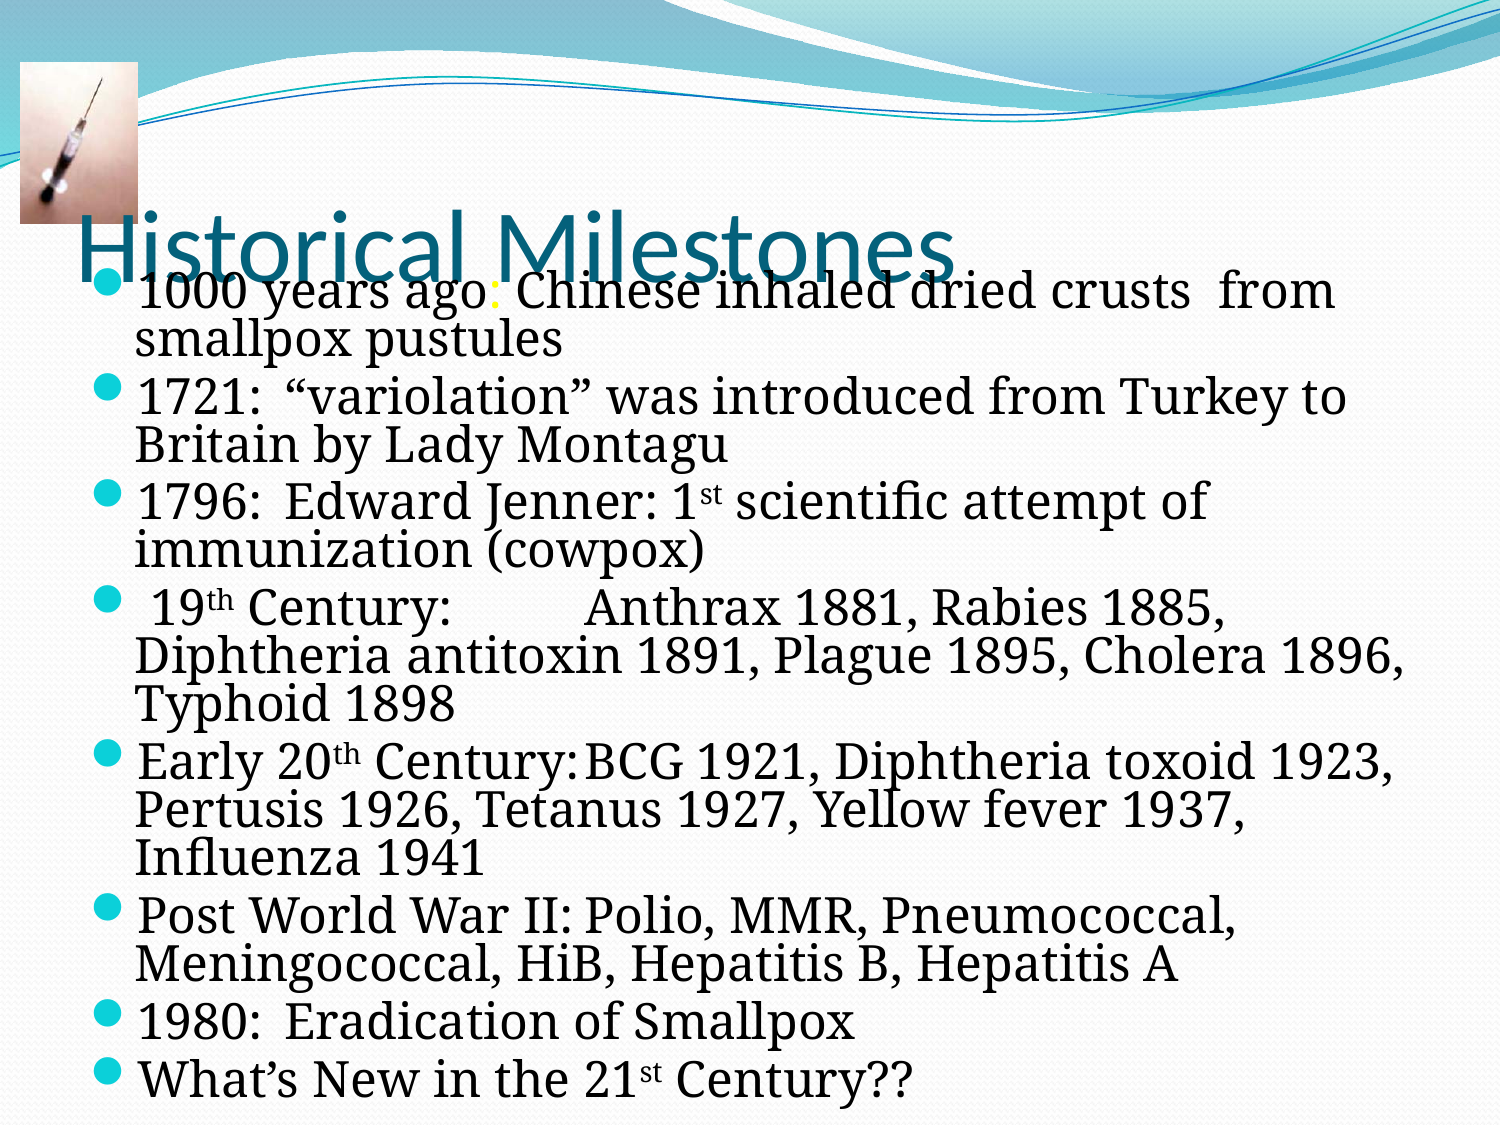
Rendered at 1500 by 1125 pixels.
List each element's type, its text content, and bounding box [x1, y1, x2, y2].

list 1000 years ago: Chinese inhaled dried crusts from smallpox pustules 1721: “variolation” was introduced from Turkey to Britain by Lady Montagu 1796: Edward Jenner: 1st scientific attempt of immunization (cowpox) 19th Century: Anthrax 1881, Rabies 1885, Diphtheria antitoxin 1891, Plague 1895, Cholera 1896, Typhoid 1898 Early 20th Century: BCG 1921, Diphtheria toxoid 1923, Pertusis 1926, Tetanus 1927, Yellow fever 1937, Influenza 1941 Post World War II: Polio, MMR, Pneumococcal, Meningococcal, HiB, Hepatitis B, Hepatitis A 1980: Eradication of Smallpox What’s New in the 21st Century?? [75, 262, 1443, 1075]
title Historical Milestones [75, 115, 1425, 262]
picture [20, 62, 138, 224]
